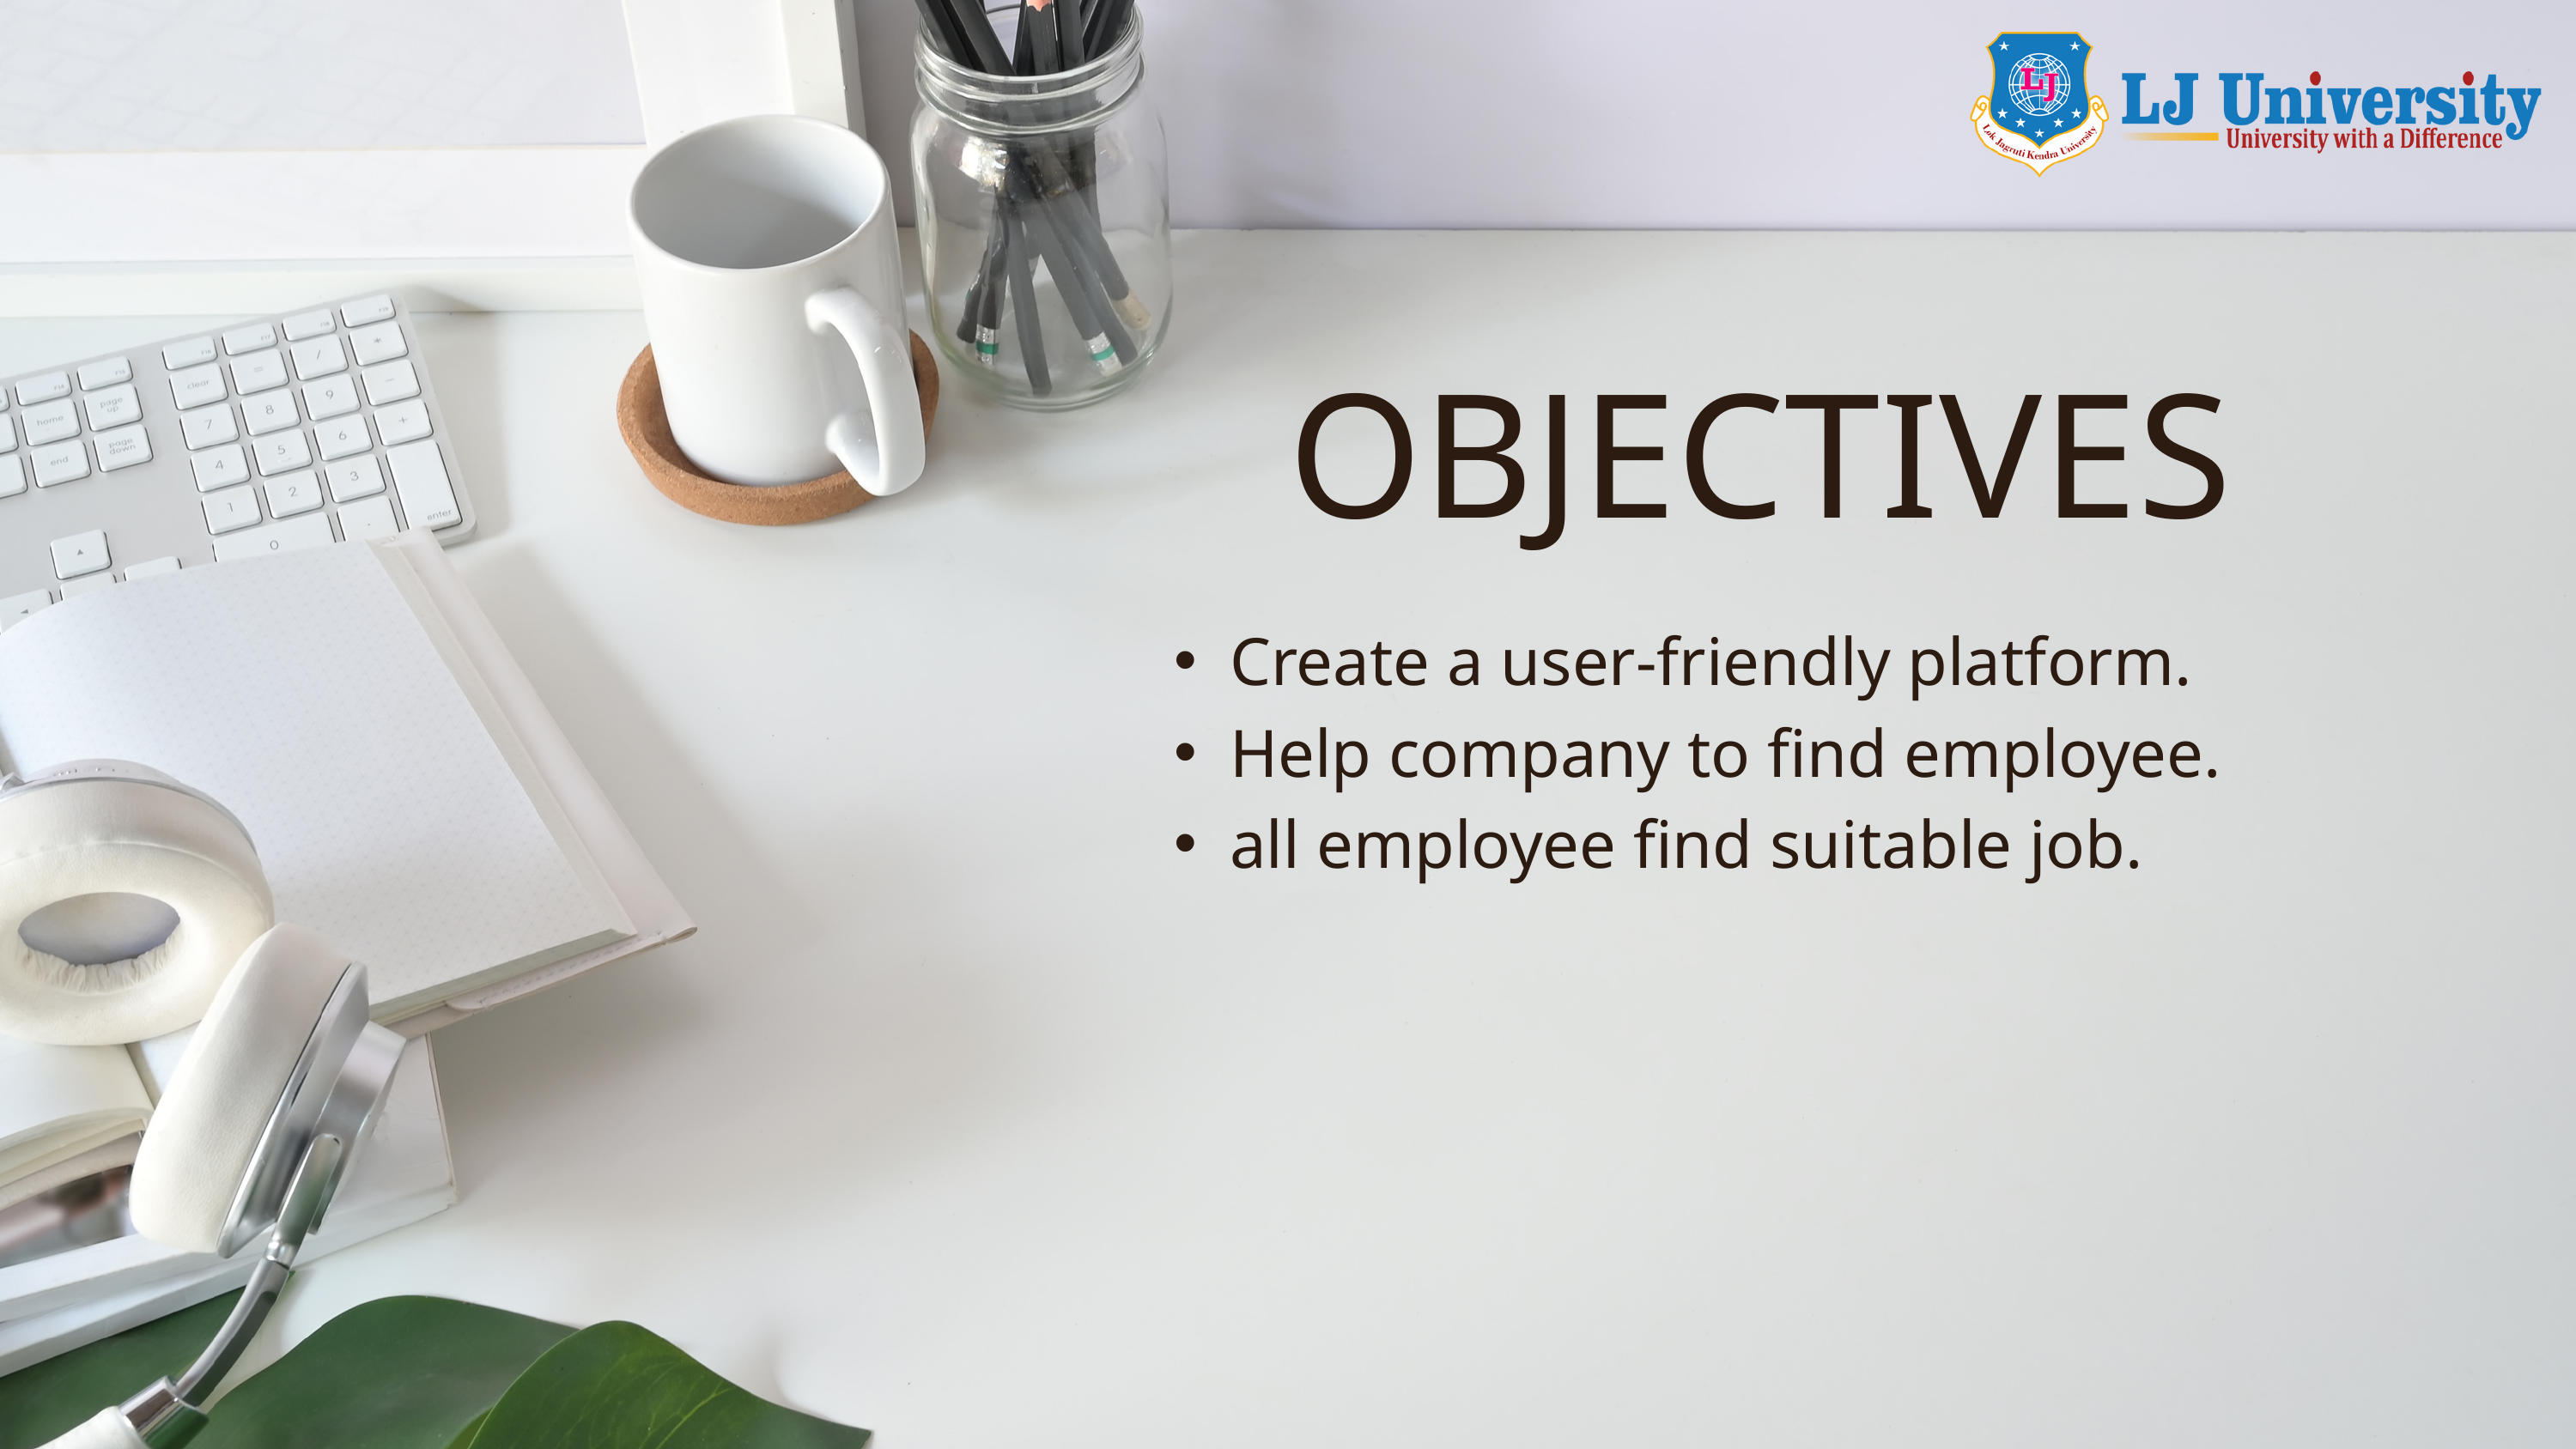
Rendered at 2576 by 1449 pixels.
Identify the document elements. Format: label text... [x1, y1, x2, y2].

text_box Create a user-friendly platform. Help company to find employee. all employee find suitable job. [1118, 607, 2432, 882]
text_box [0, 0, 2576, 1449]
text_box OBJECTIVES [1288, 312, 2261, 553]
text_box [1970, 32, 2542, 178]
